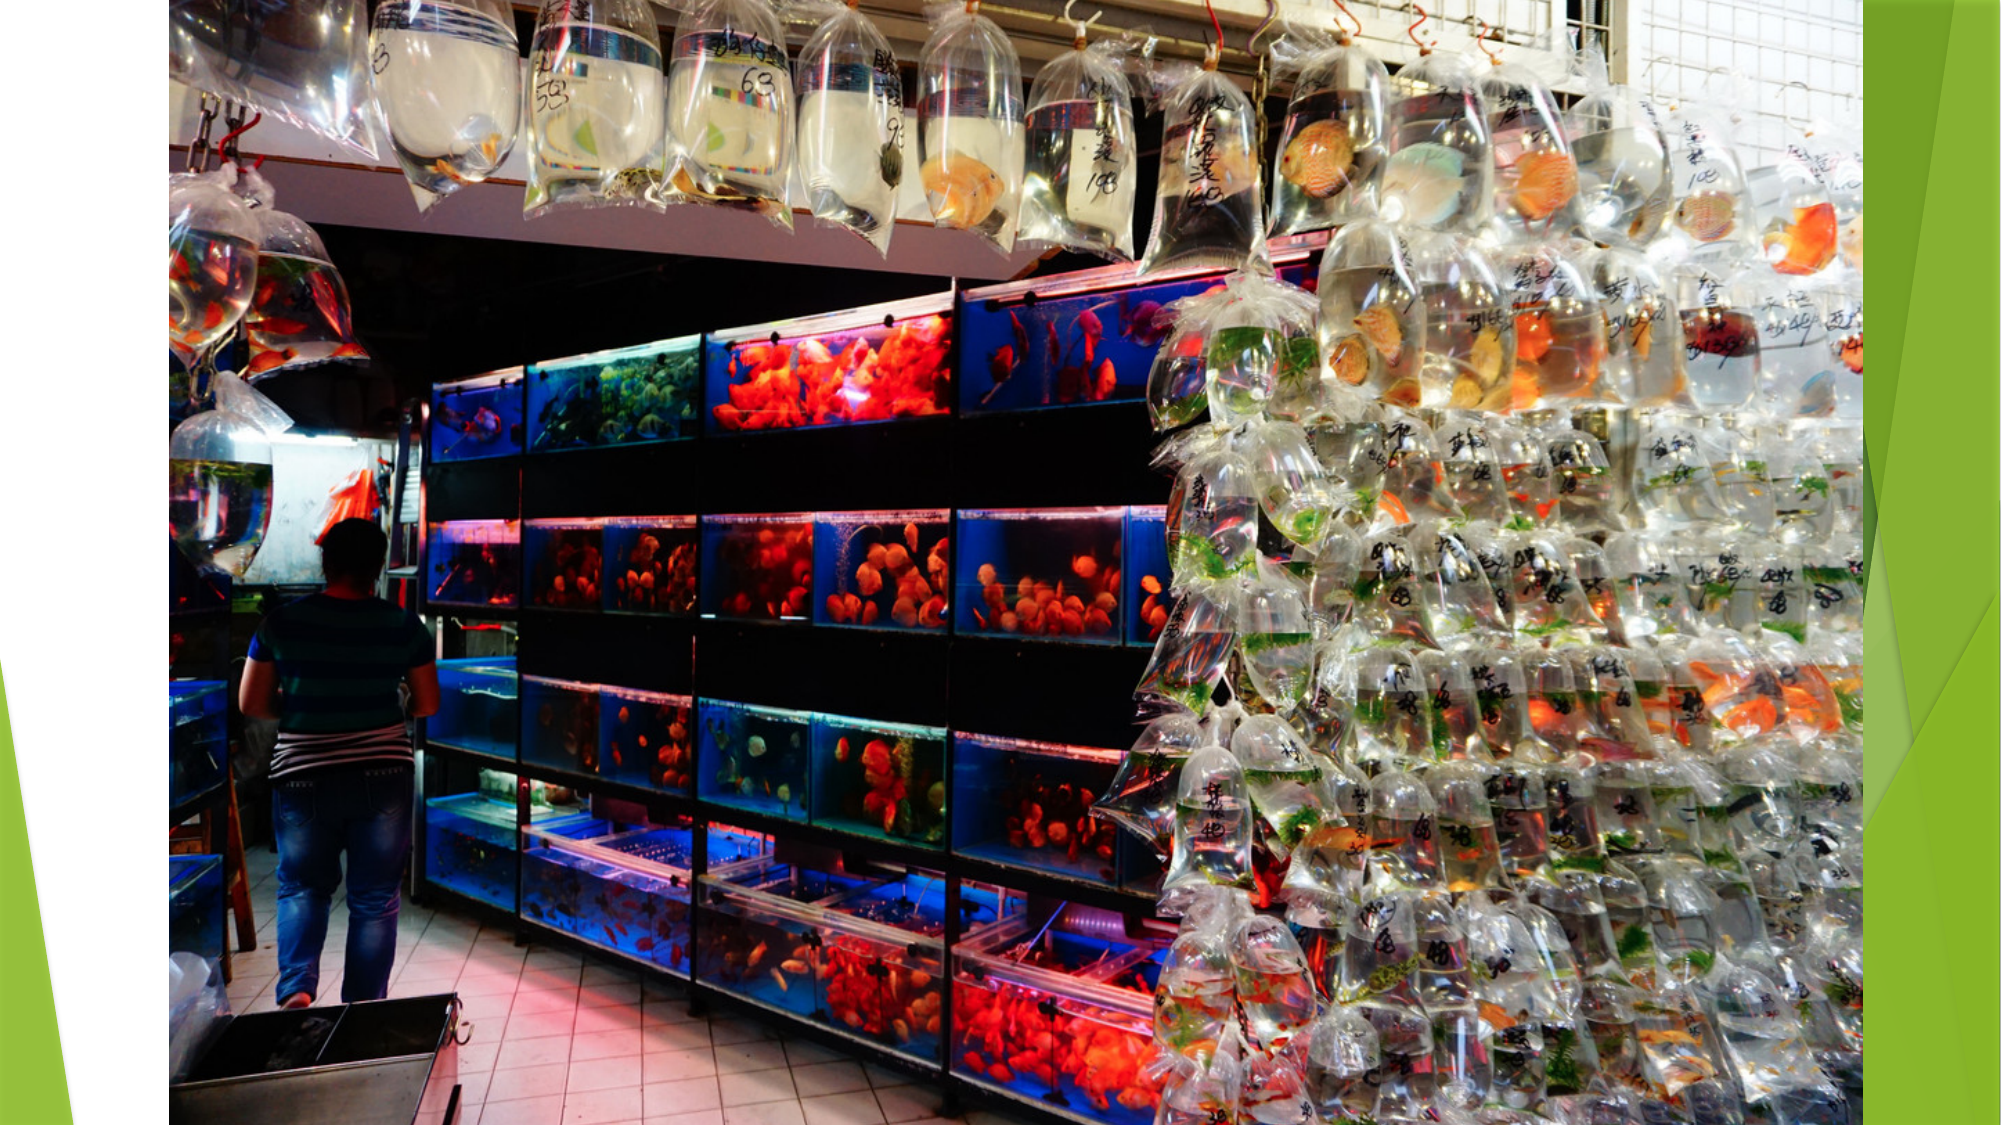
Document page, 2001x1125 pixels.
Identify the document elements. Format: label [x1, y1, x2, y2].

picture [169, 0, 1863, 1125]
